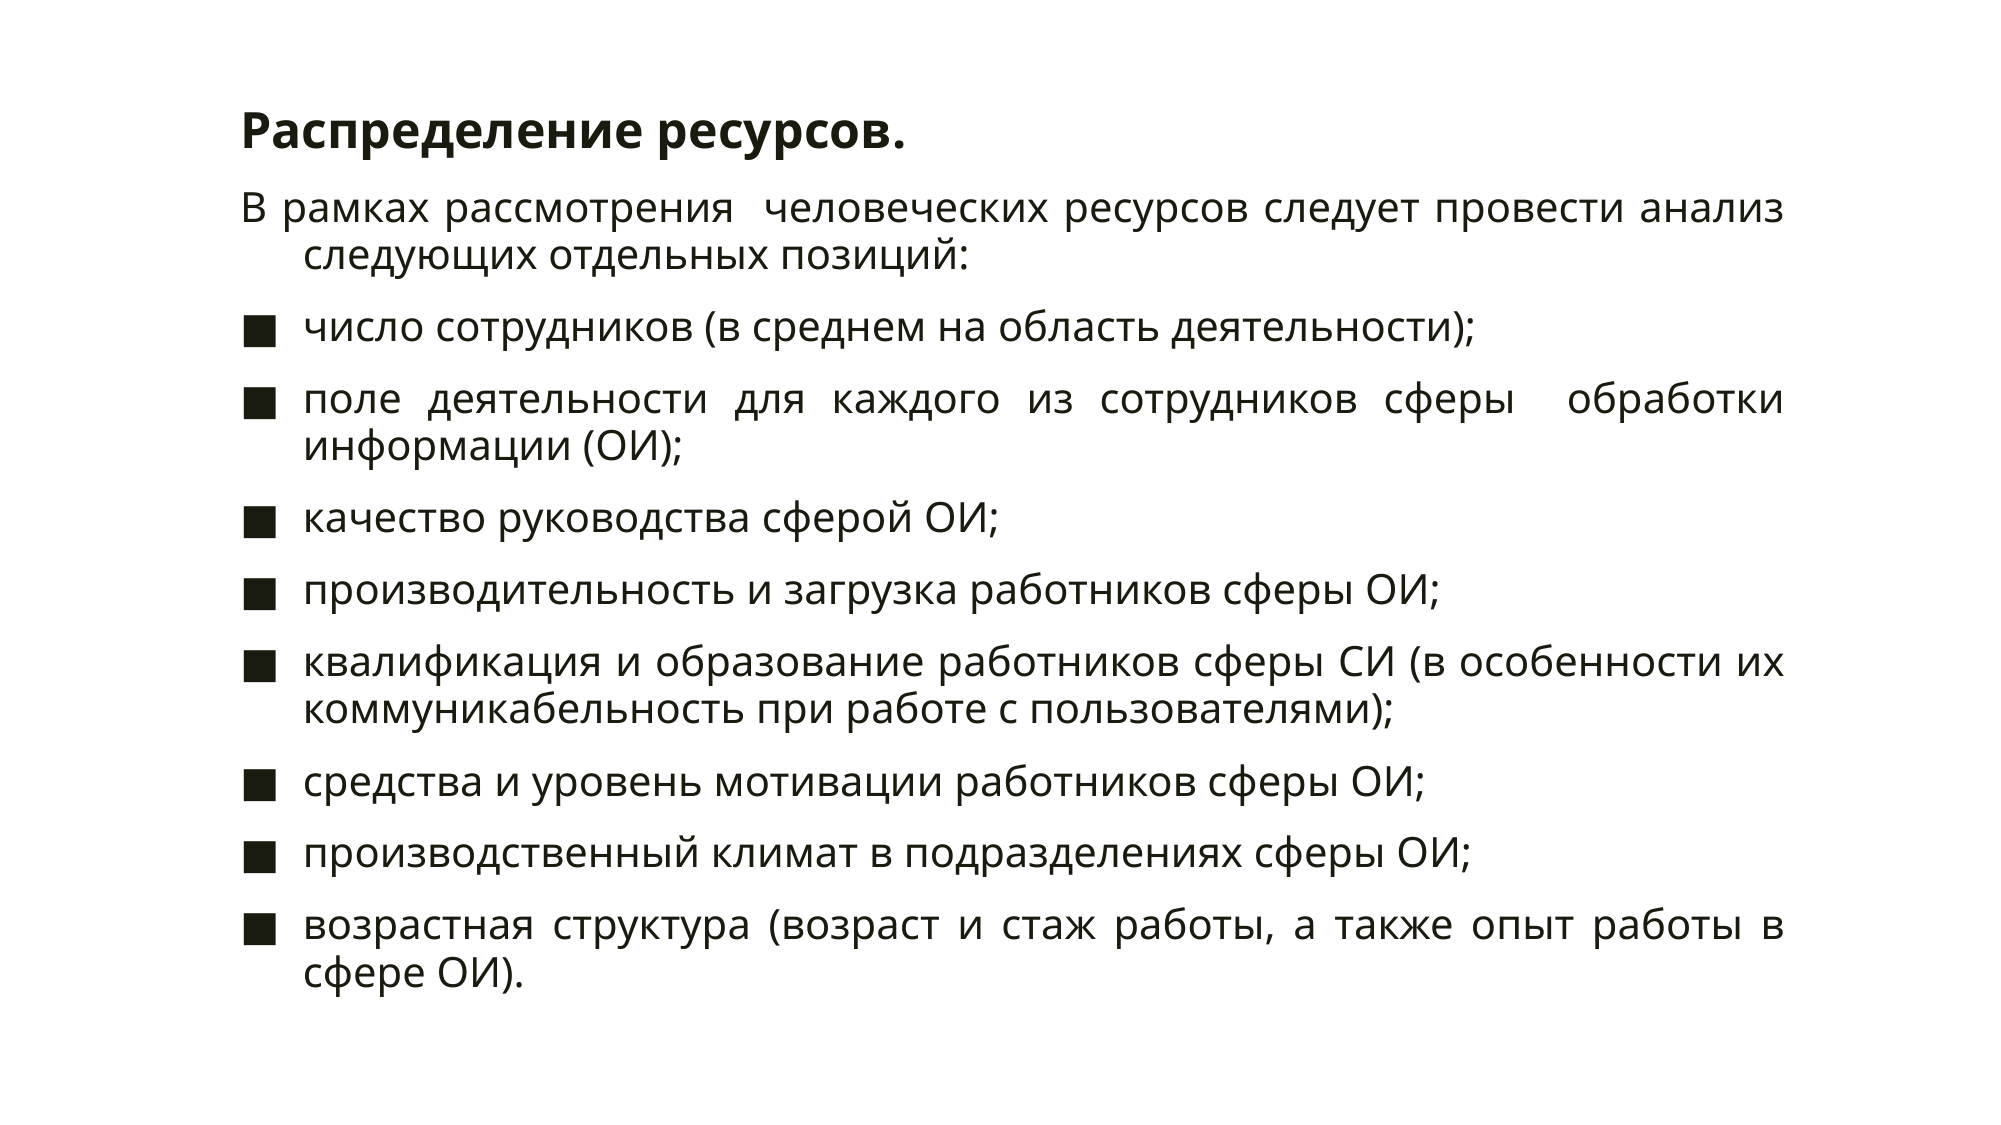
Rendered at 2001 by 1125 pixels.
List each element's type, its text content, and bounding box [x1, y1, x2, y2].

list Распределение ресурсов. В рамках рассмотрения человеческих ресурсов следует провести анализ следующих отдельных позиций: число сотрудников (в среднем на область деятельности); поле деятельности для каждого из сотрудников сферы обработки информации (ОИ); качество руководства сферой ОИ; производительность и загрузка работников сферы ОИ; квалификация и образование работников сферы СИ (в особенности их коммуникабельность при работе с пользователями); средства и уровень мотивации работников сферы ОИ; производственный климат в подразделениях сферы ОИ; возрастная структура (возраст и стаж работы, а также опыт работы в сфере ОИ). [225, 96, 1800, 1024]
